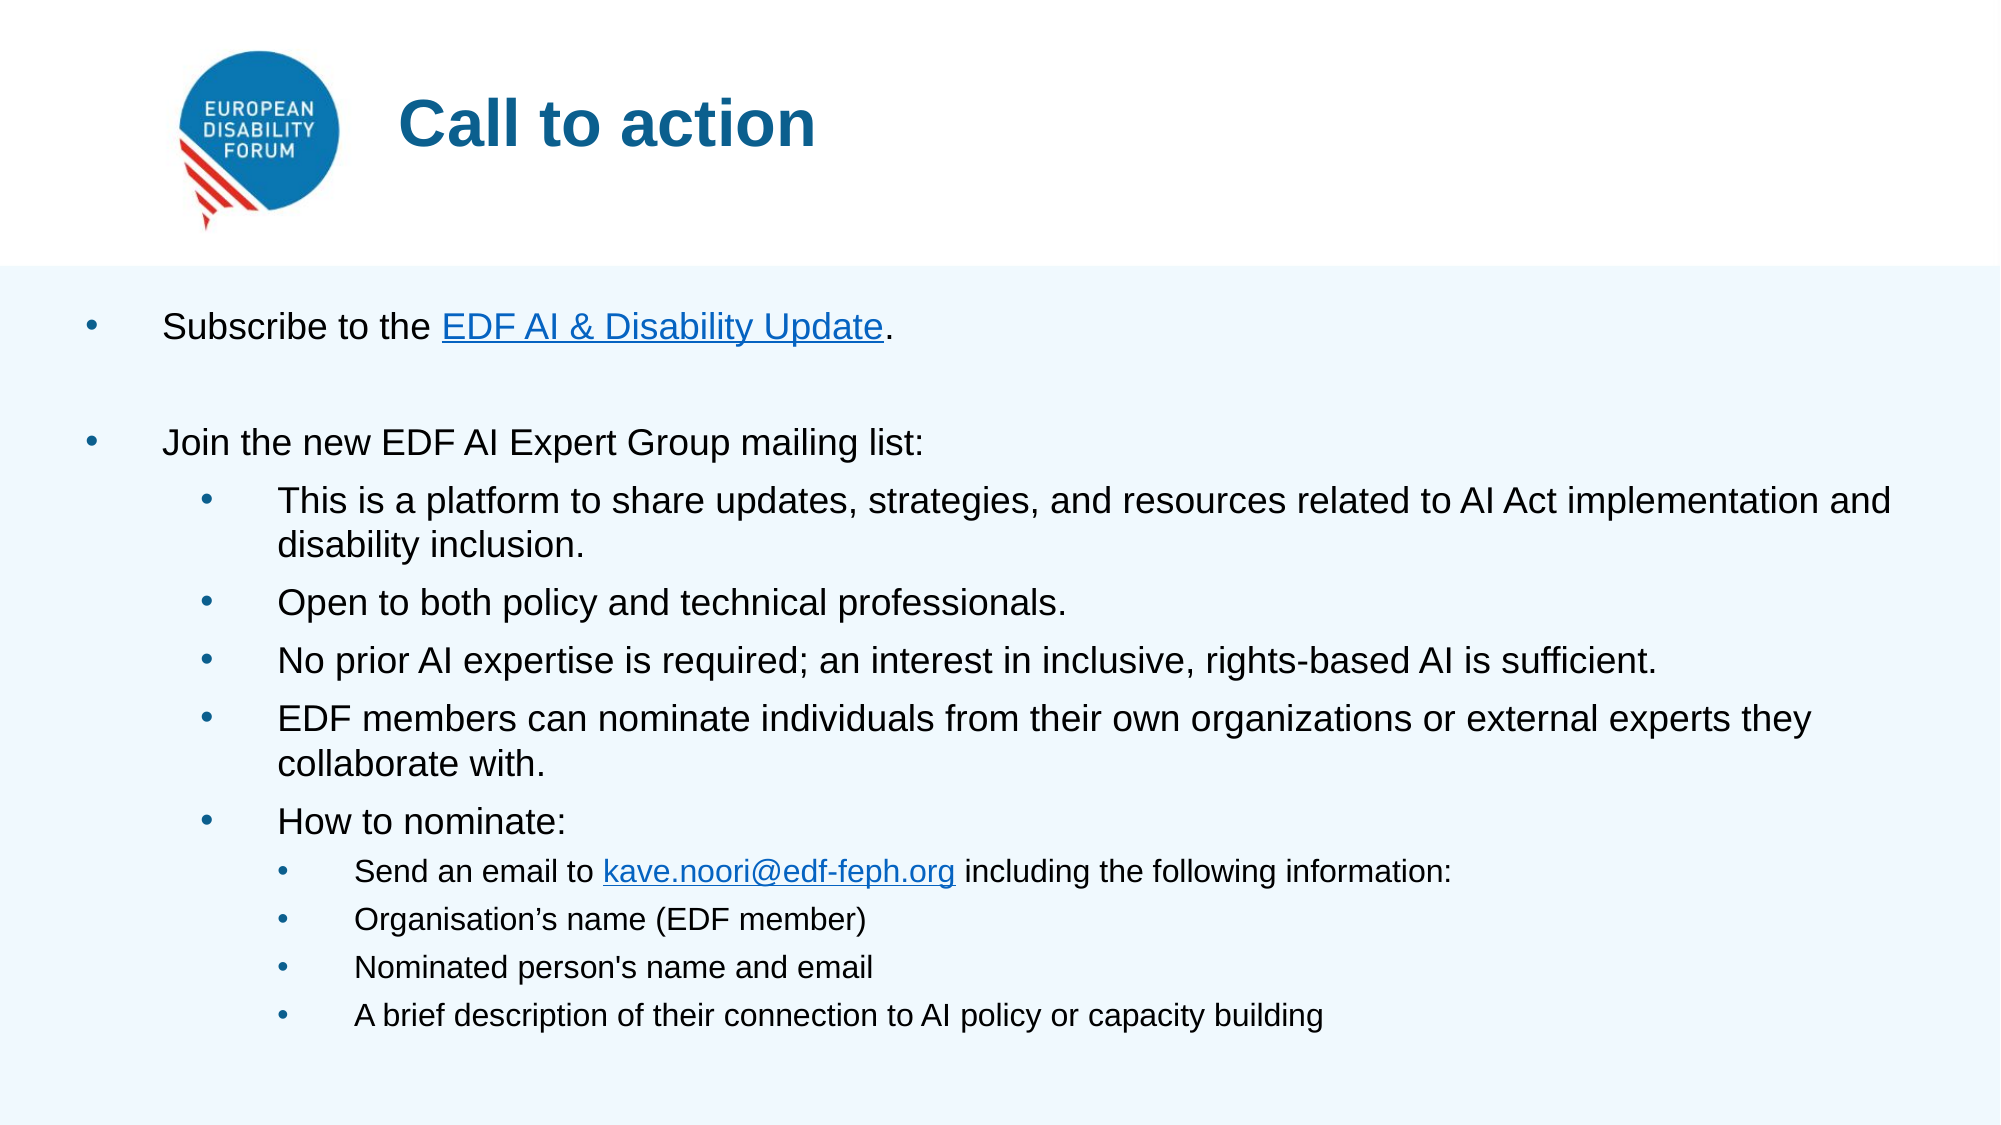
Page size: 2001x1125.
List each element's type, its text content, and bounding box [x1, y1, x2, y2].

list Subscribe to the EDF AI & Disability Update. Join the new EDF AI Expert Group mailing list: This is a platform to share updates, strategies, and resources related to AI Act implementation and disability inclusion. Open to both policy and technical professionals. No prior AI expertise is required; an interest in inclusive, rights-based AI is sufficient. EDF members can nominate individuals from their own organizations or external experts they collaborate with. How to nominate: Send an email to kave.noori@edf-feph.org including the following information: Organisation’s name (EDF member) Nominated person's name and email A brief description of their connection to AI policy or capacity building [70, 294, 1955, 1044]
title Call to action [383, 81, 1920, 190]
picture [0, 0, 2000, 1125]
